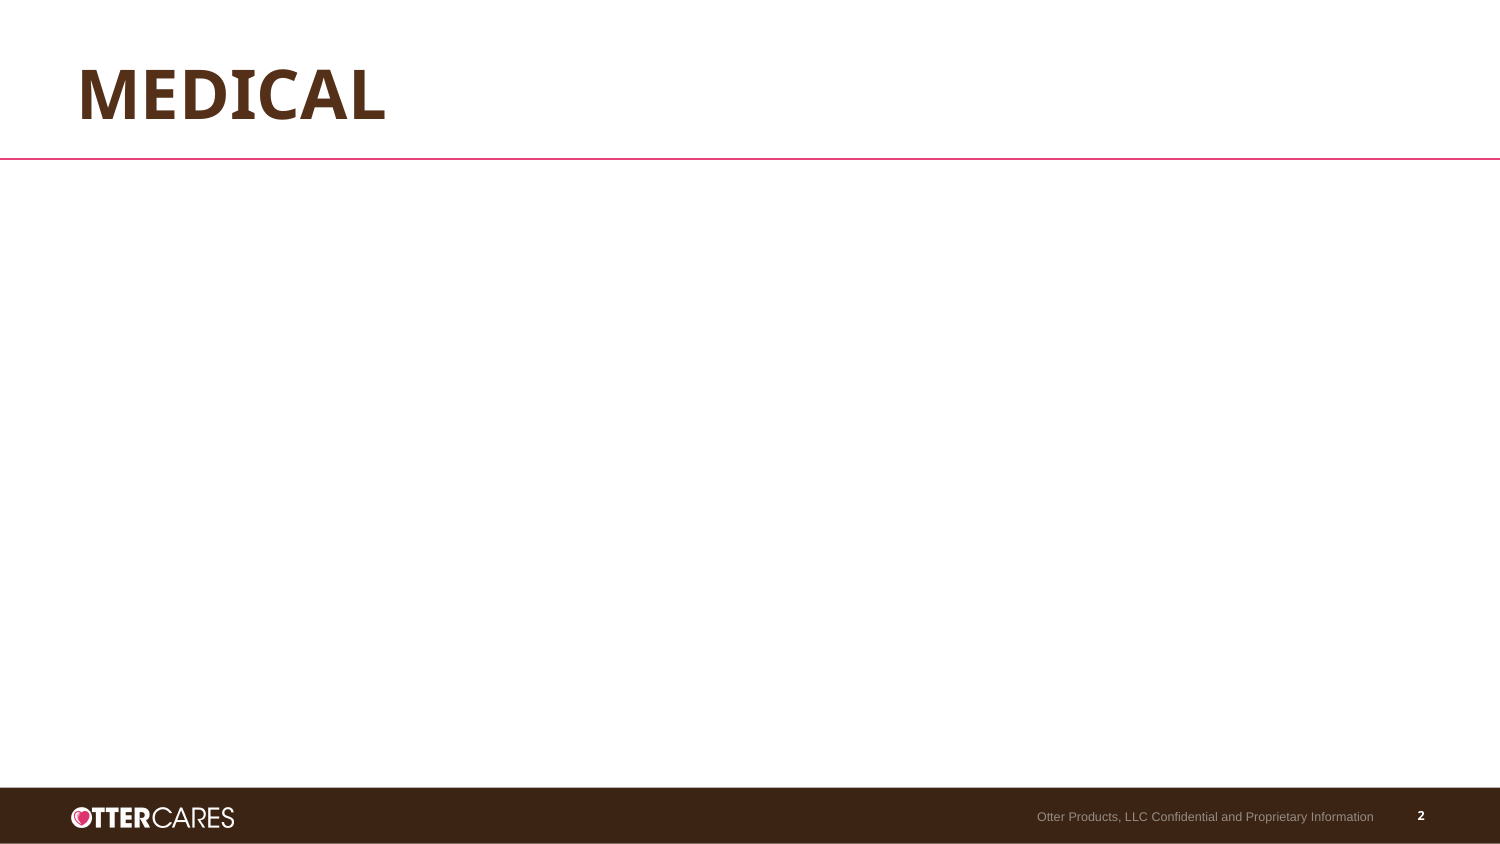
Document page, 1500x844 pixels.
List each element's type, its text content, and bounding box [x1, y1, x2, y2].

footer Otter Products, LLC Confidential and Proprietary Information [871, 794, 1378, 840]
picture [71, 807, 234, 828]
slide_number ‹#› [1378, 794, 1425, 840]
title MEDICAL [76, 38, 1425, 146]
